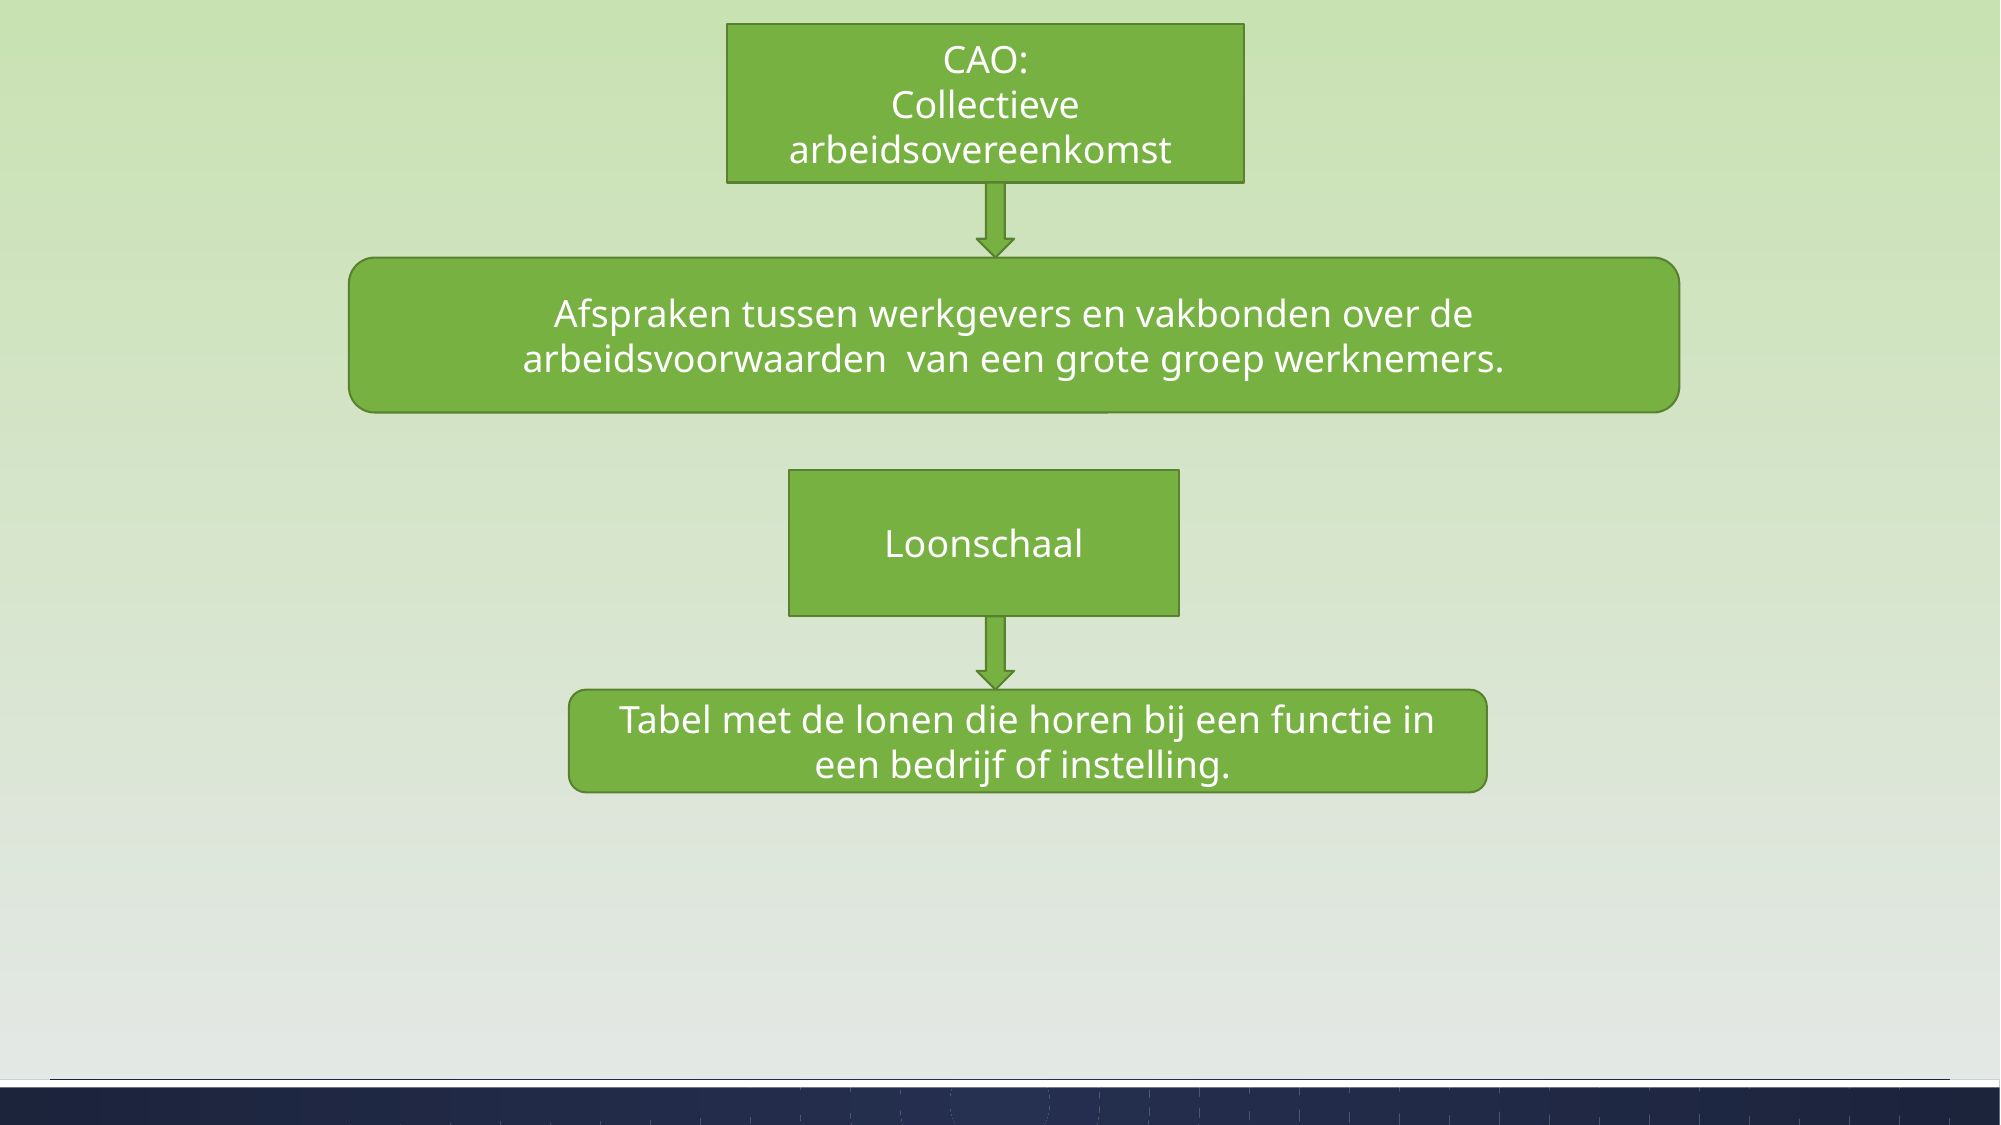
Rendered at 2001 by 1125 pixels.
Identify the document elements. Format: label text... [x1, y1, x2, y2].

text_box [975, 181, 1016, 256]
text_box [975, 615, 1016, 688]
text_box Afspraken tussen werkgevers en vakbonden over de arbeidsvoorwaarden van een grote groep werknemers. [347, 256, 1681, 414]
text_box CAO: Collectieve arbeidsovereenkomst [726, 23, 1245, 184]
text_box Tabel met de lonen die horen bij een functie in een bedrijf of instelling. [567, 688, 1488, 794]
text_box Loonschaal [788, 469, 1180, 617]
